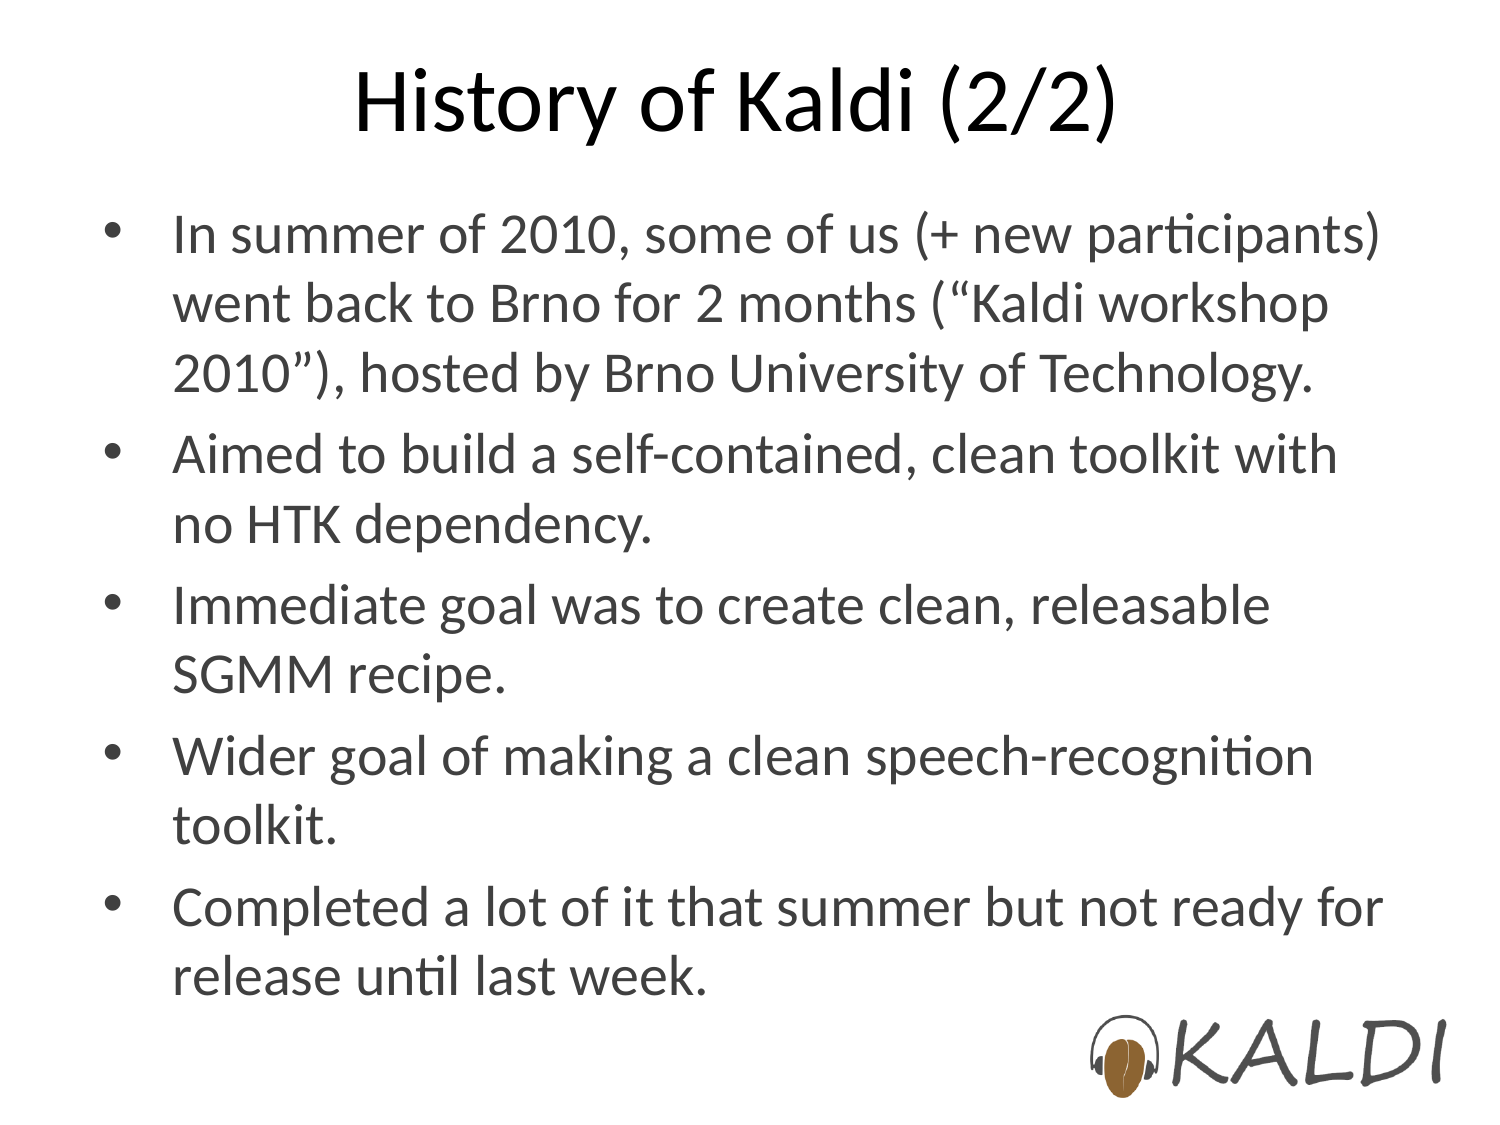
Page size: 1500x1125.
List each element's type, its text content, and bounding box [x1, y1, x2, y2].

title History of Kaldi (2/2) [99, 2, 1375, 187]
picture [1087, 1012, 1464, 1104]
subtitle In summer of 2010, some of us (+ new participants) went back to Brno for 2 months (“Kaldi workshop 2010”), hosted by Brno University of Technology. Aimed to build a self-contained, clean toolkit with no HTK dependency. Immediate goal was to create clean, releasable SGMM recipe. Wider goal of making a clean speech-recognition toolkit. Completed a lot of it that summer but not ready for release until last week. [87, 187, 1413, 1075]
